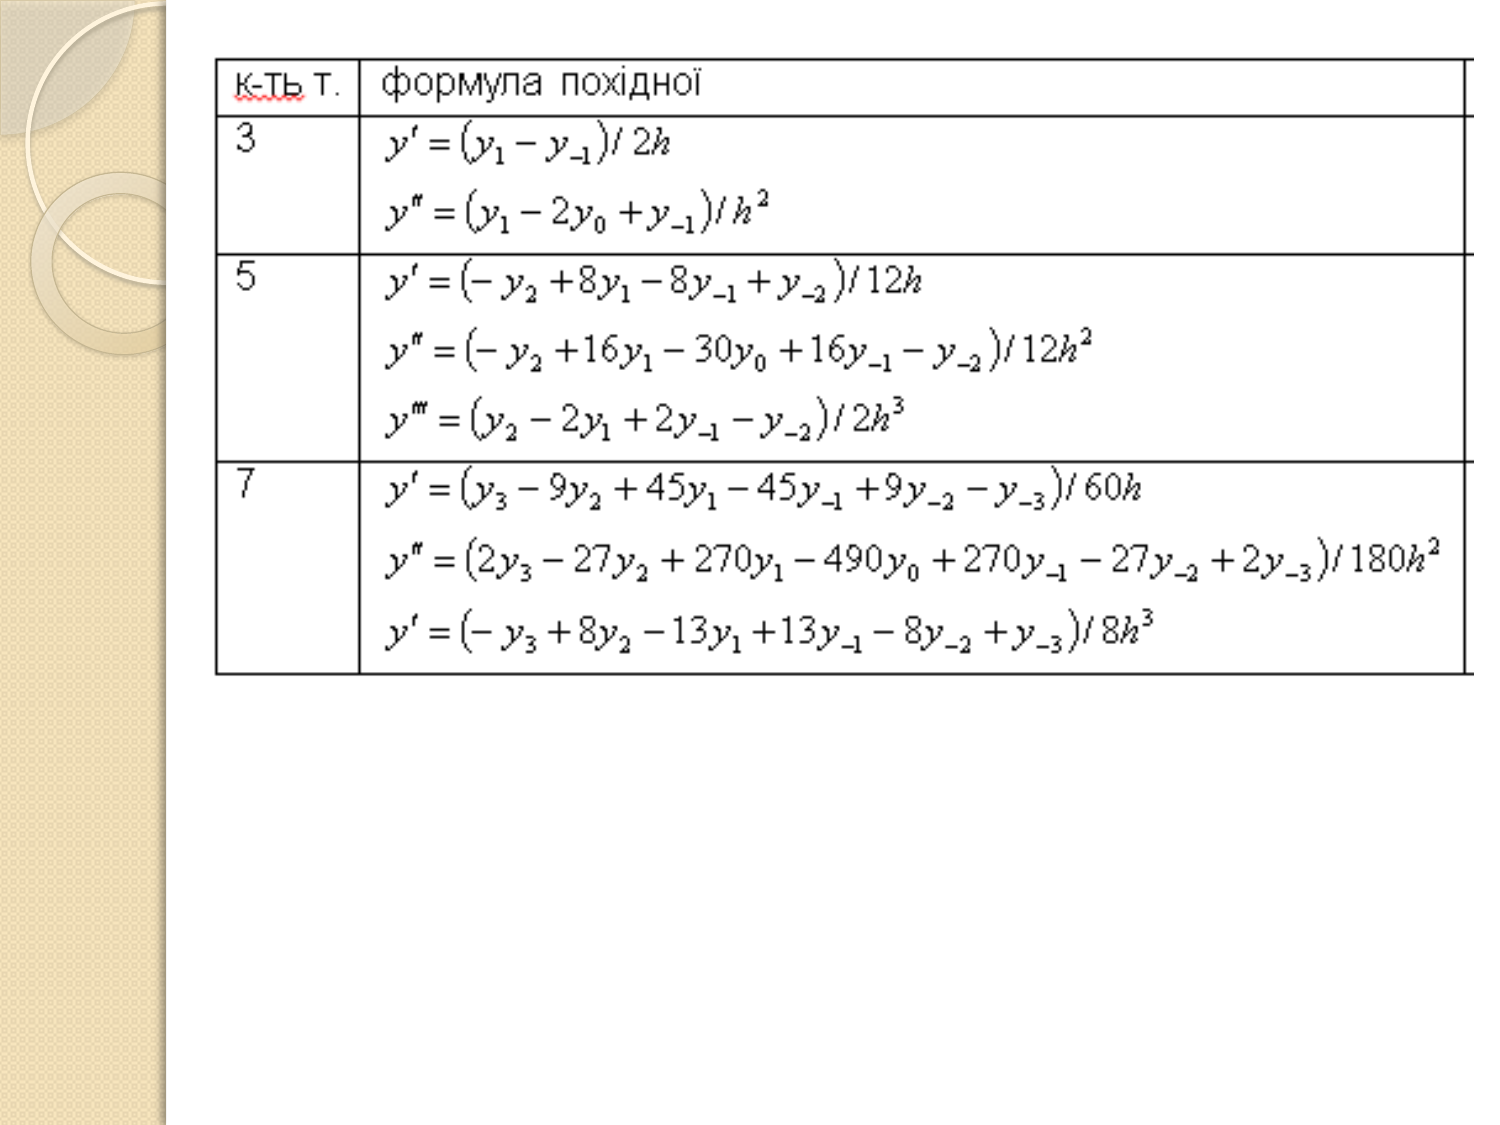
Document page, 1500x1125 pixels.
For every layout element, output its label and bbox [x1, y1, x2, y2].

picture [206, 54, 1474, 681]
